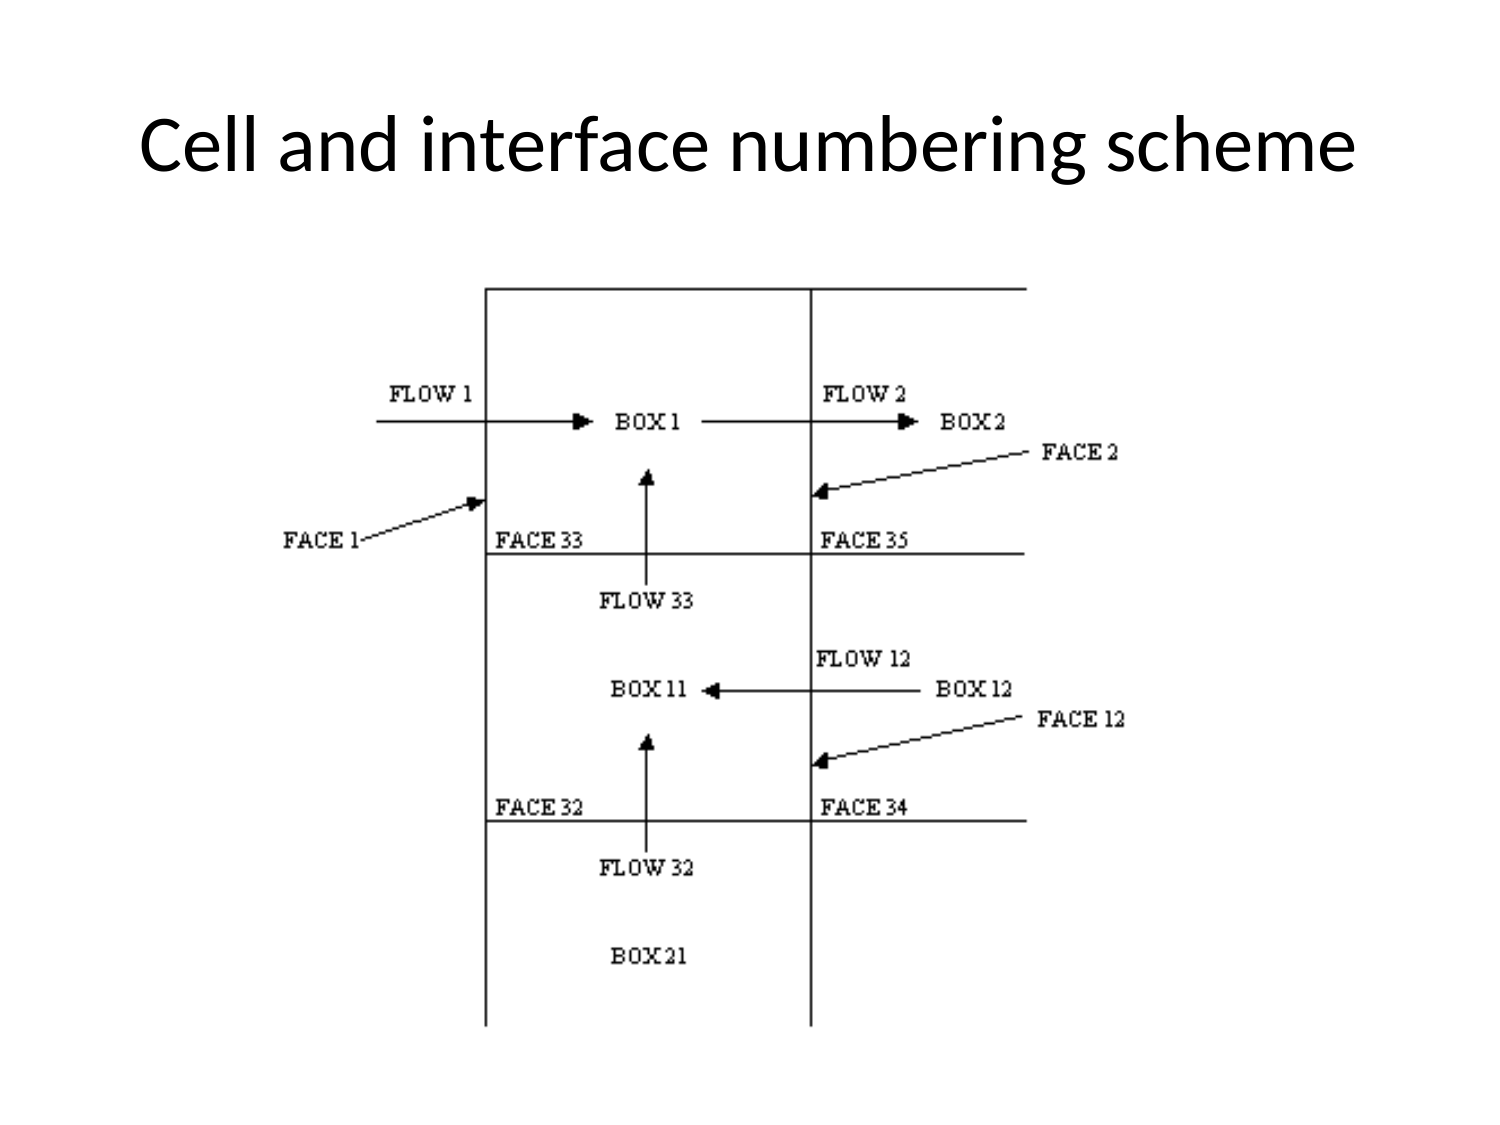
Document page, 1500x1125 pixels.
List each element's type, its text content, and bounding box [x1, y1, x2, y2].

picture [237, 212, 1209, 1076]
title Cell and interface numbering scheme [75, 45, 1425, 233]
